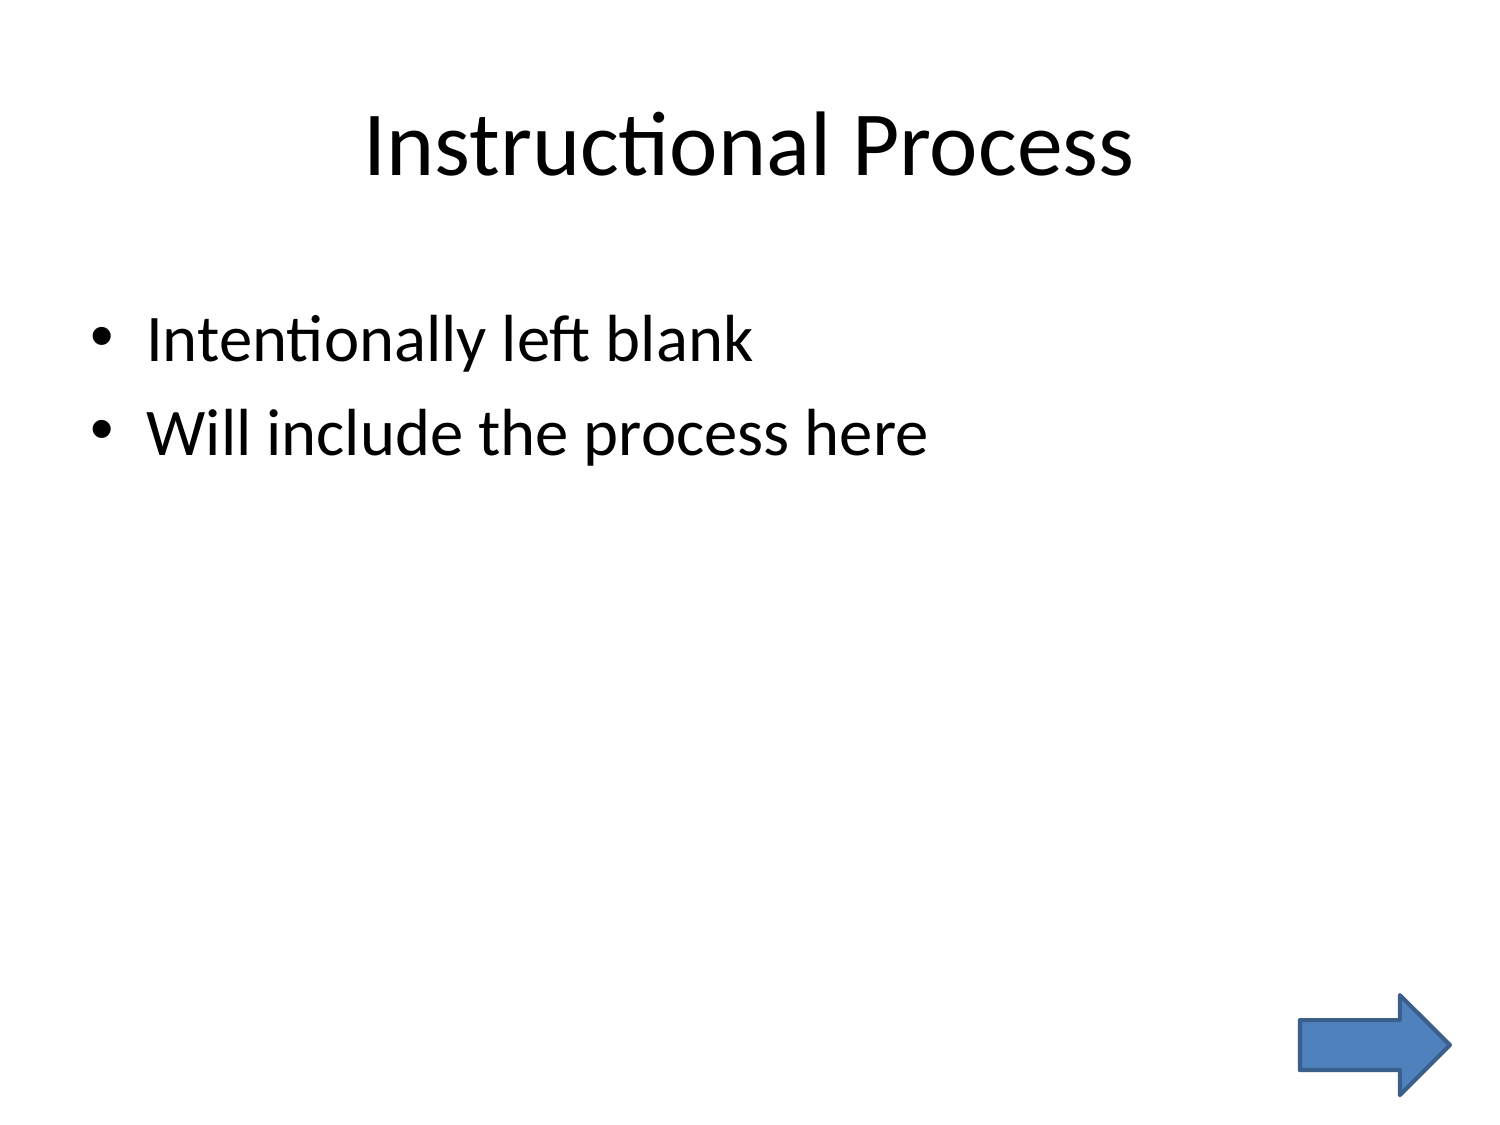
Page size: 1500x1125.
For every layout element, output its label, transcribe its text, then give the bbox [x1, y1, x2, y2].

list Intentionally left blank Will include the process here [75, 287, 1425, 963]
text_box [1297, 993, 1453, 1098]
title Instructional Process [75, 45, 1425, 233]
